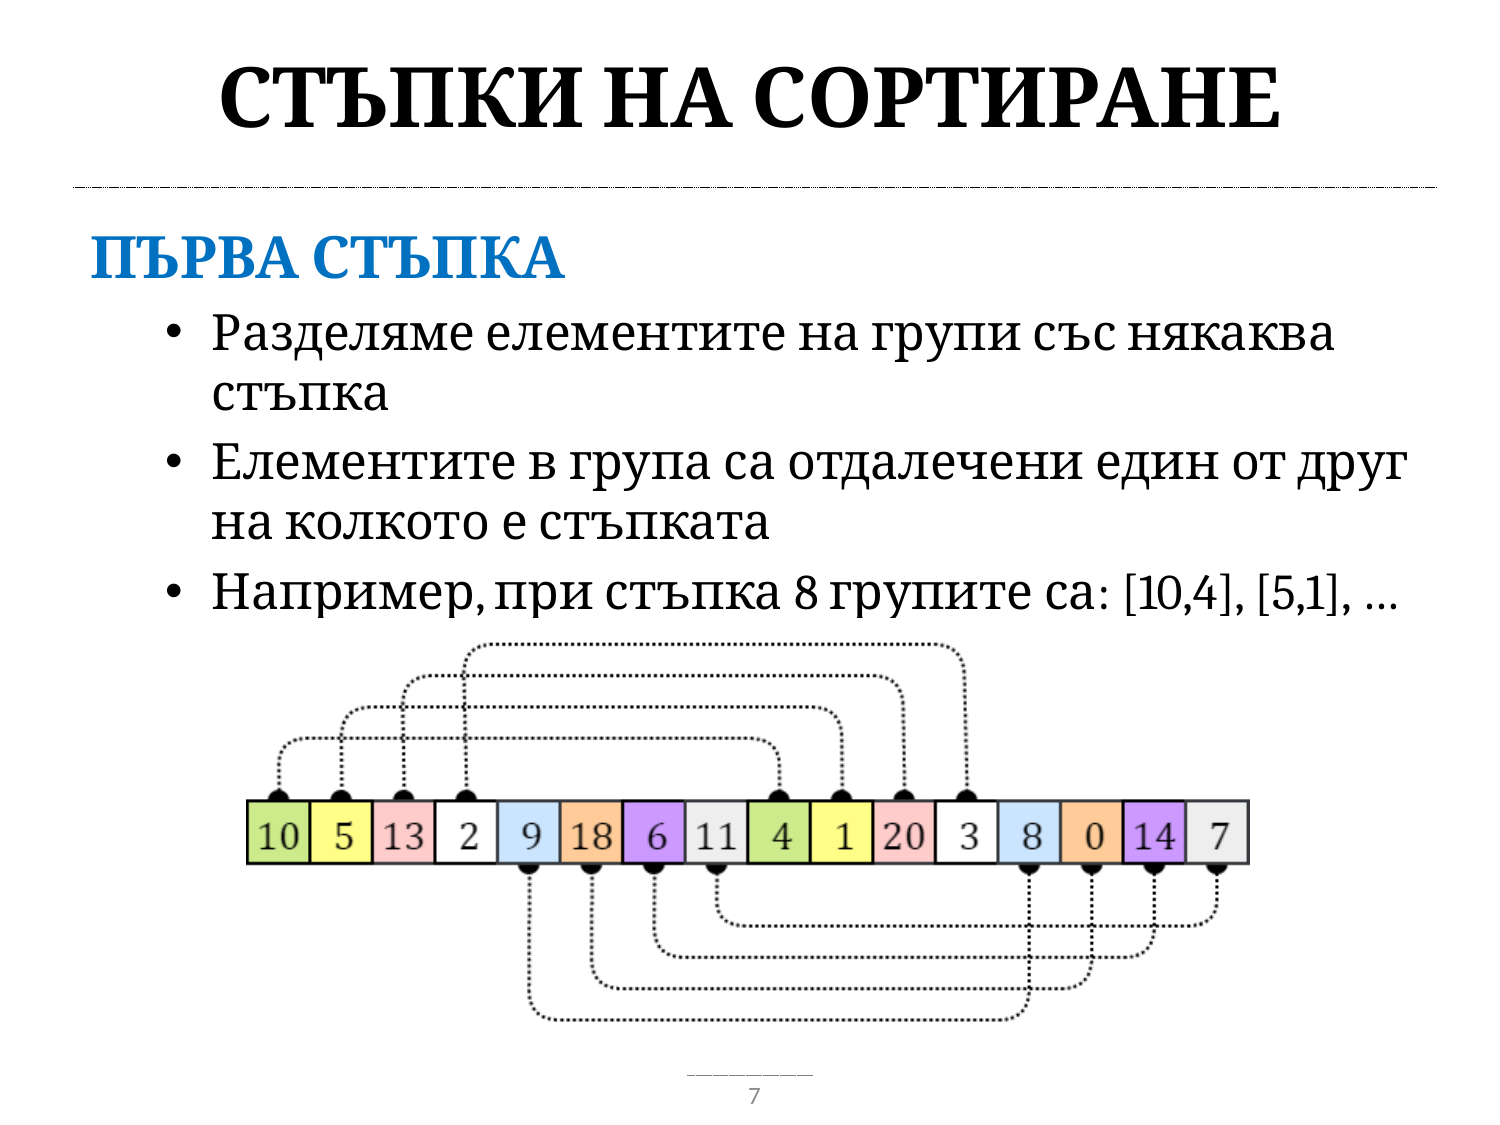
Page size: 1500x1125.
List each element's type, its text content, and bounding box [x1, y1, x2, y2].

picture [246, 618, 1251, 1051]
slide_number 7 [579, 1065, 930, 1125]
title Стъпки на сортиране [0, 0, 1500, 188]
list Първа стъпка Разделяме елементите на групи със някаква стъпка Елементите в група са отдалечени един от друг на колкото е стъпката Например, при стъпка 8 групите са: [10,4], [5,1], … [75, 212, 1450, 1063]
